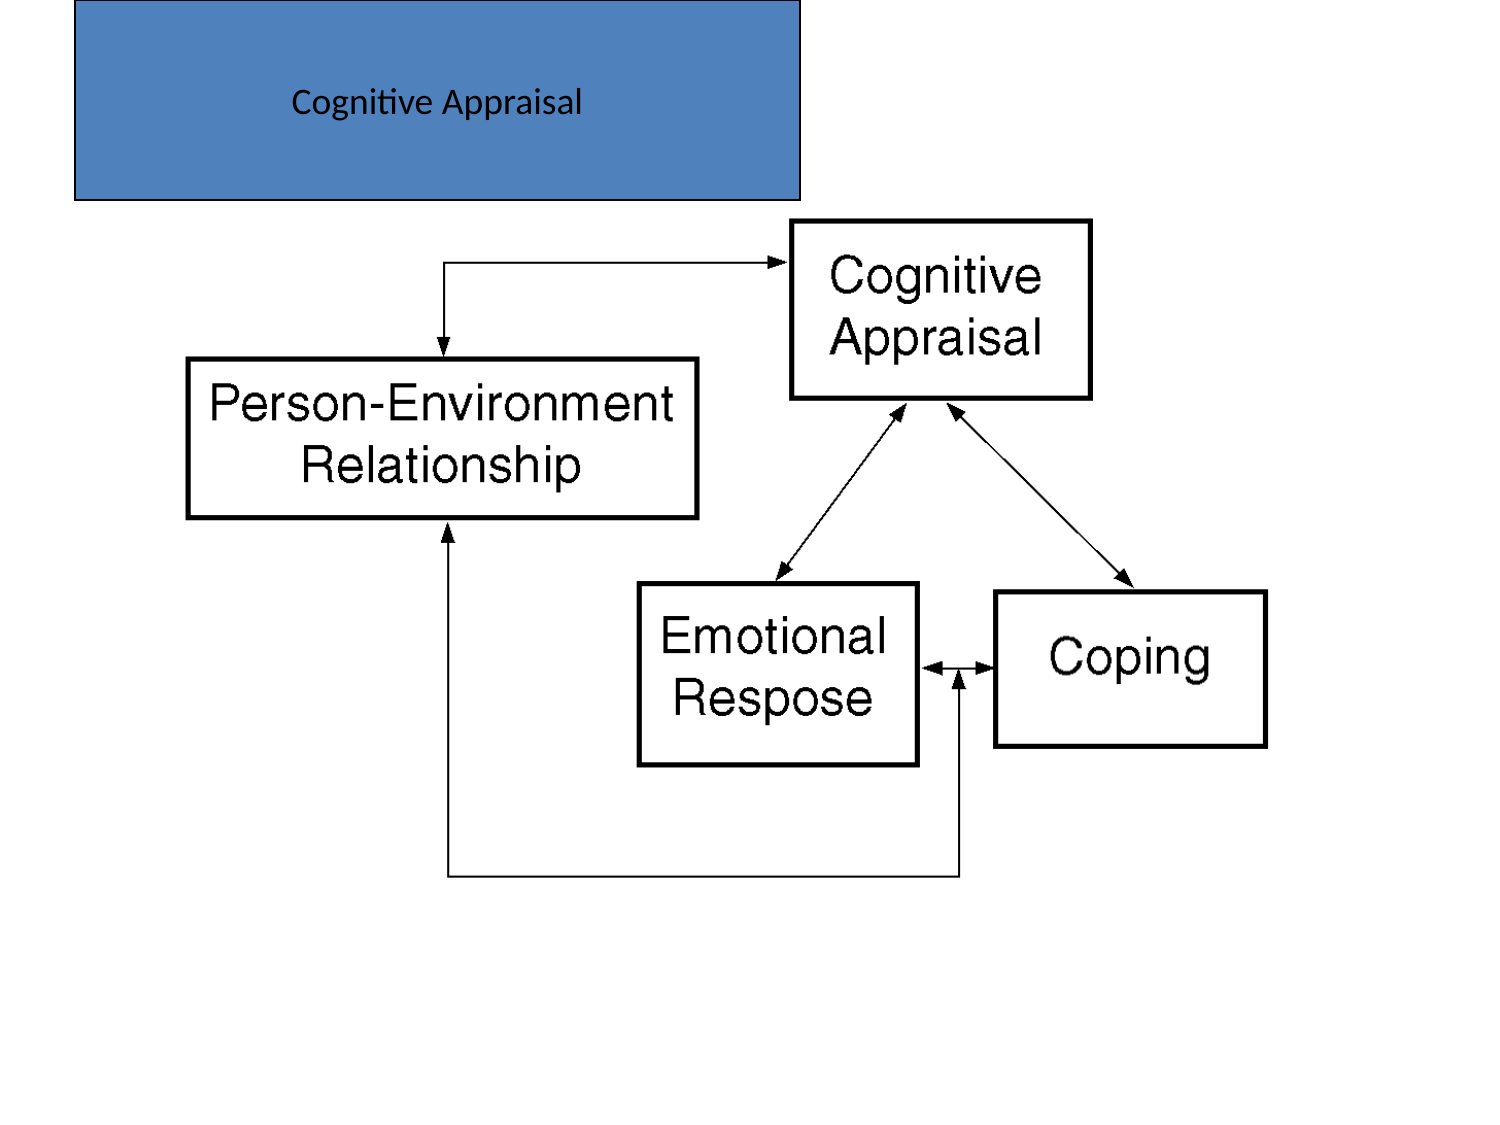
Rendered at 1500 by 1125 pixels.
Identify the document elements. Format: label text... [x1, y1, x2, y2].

picture [131, 98, 1369, 1026]
text_box Cognitive Appraisal [75, 0, 800, 200]
